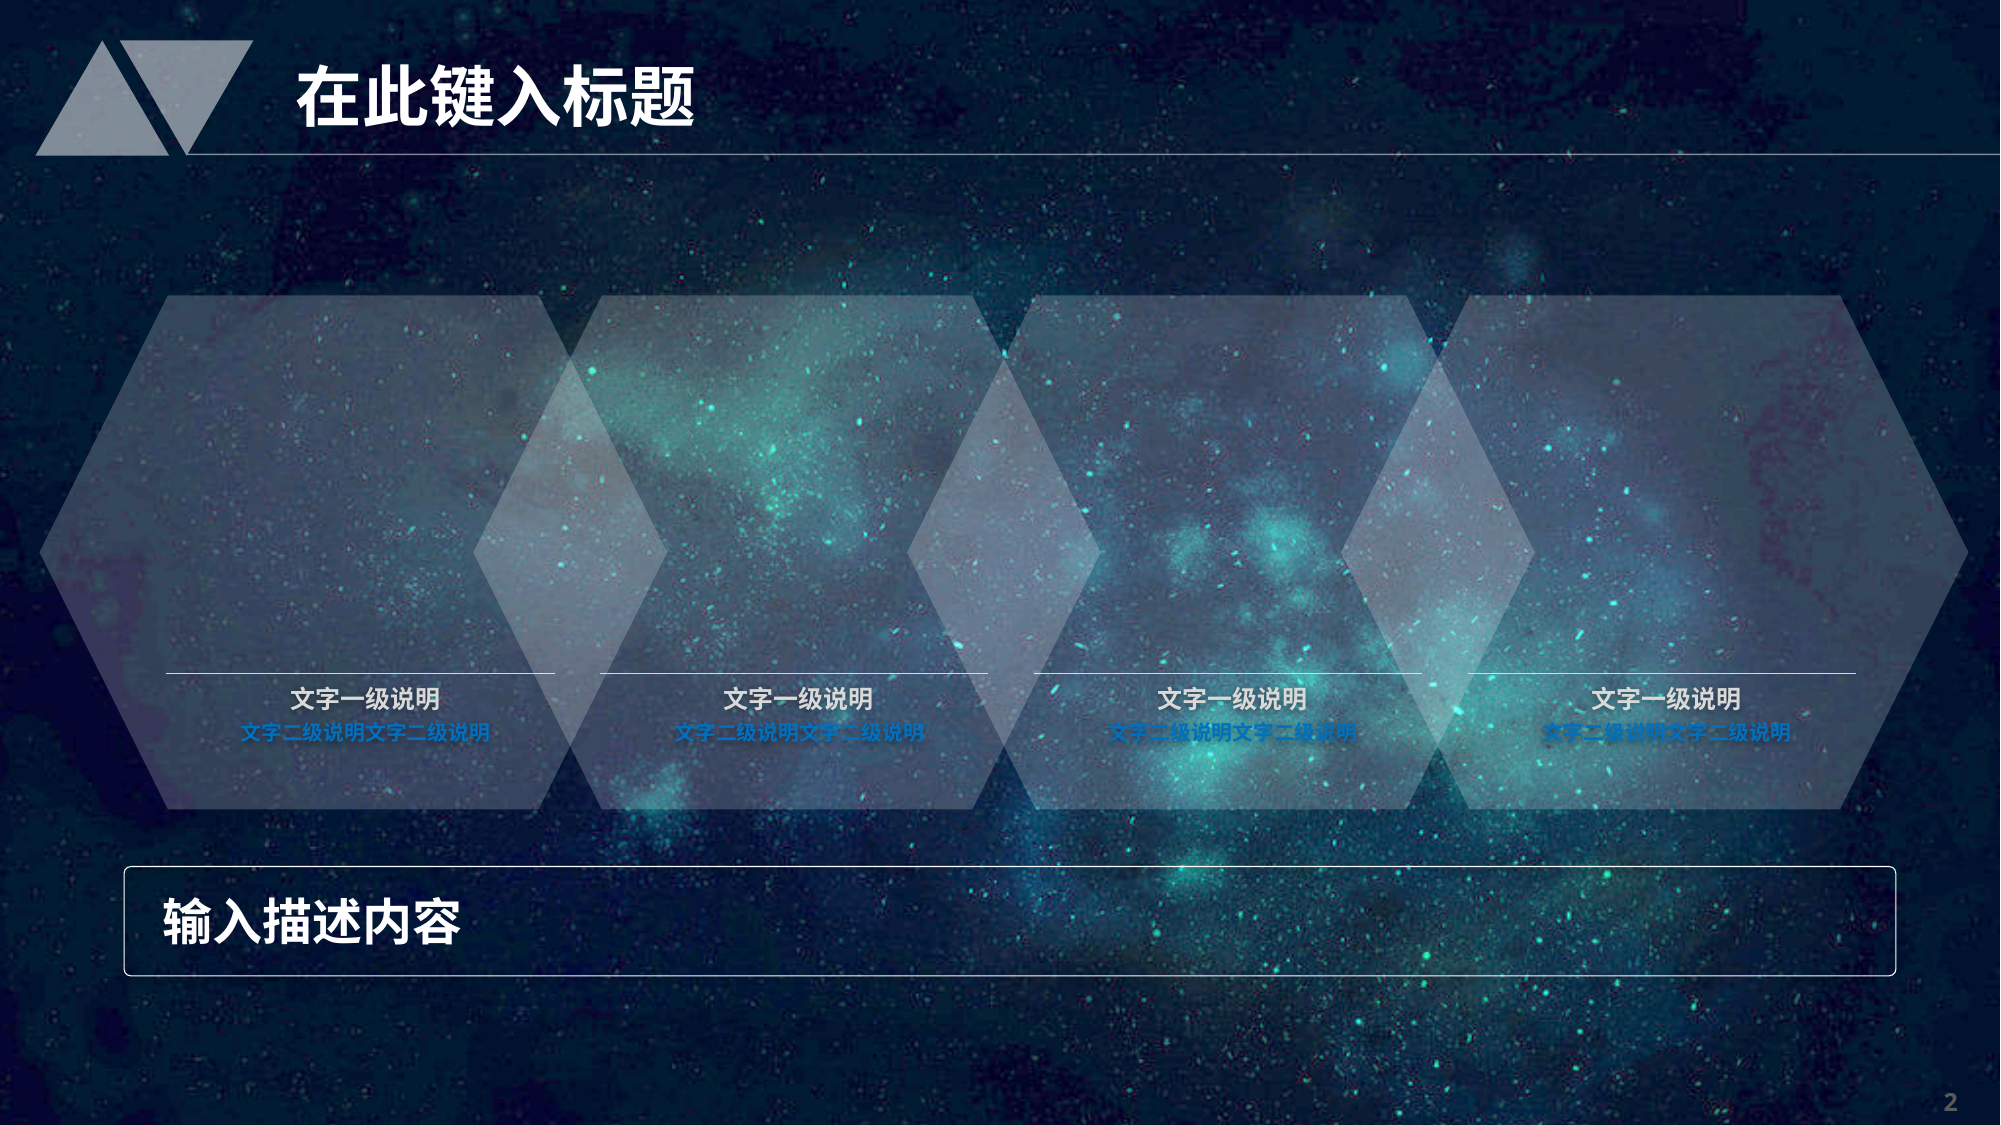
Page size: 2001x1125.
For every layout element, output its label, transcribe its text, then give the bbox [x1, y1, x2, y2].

text_box [37, 293, 473, 812]
picture [0, 0, 2000, 1125]
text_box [1340, 295, 1969, 810]
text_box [35, 40, 2000, 156]
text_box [153, 673, 467, 755]
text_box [473, 295, 1102, 810]
text_box 输入描述内容 [147, 883, 478, 959]
text_box [120, 863, 1900, 980]
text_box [1103, 295, 1338, 810]
